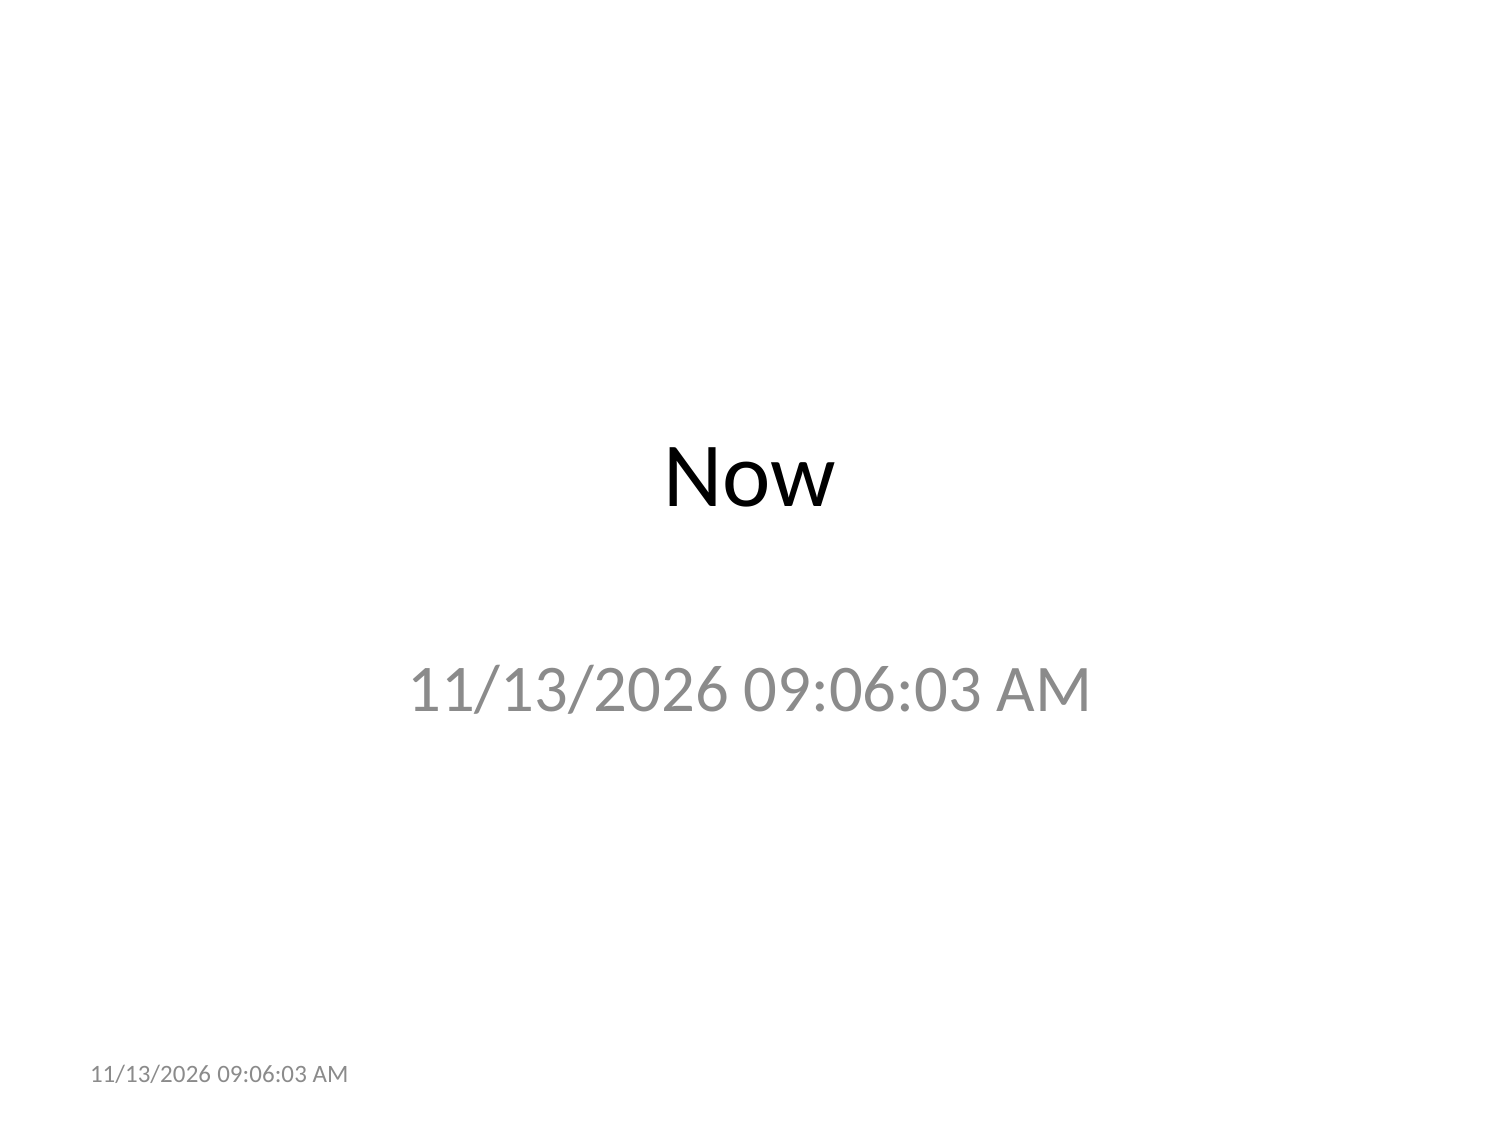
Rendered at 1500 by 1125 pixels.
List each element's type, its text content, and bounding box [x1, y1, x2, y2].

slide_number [75, 1042, 425, 1103]
title Now [112, 349, 1388, 591]
subtitle 2011-12-19 10:20:04 AM [225, 637, 1275, 925]
